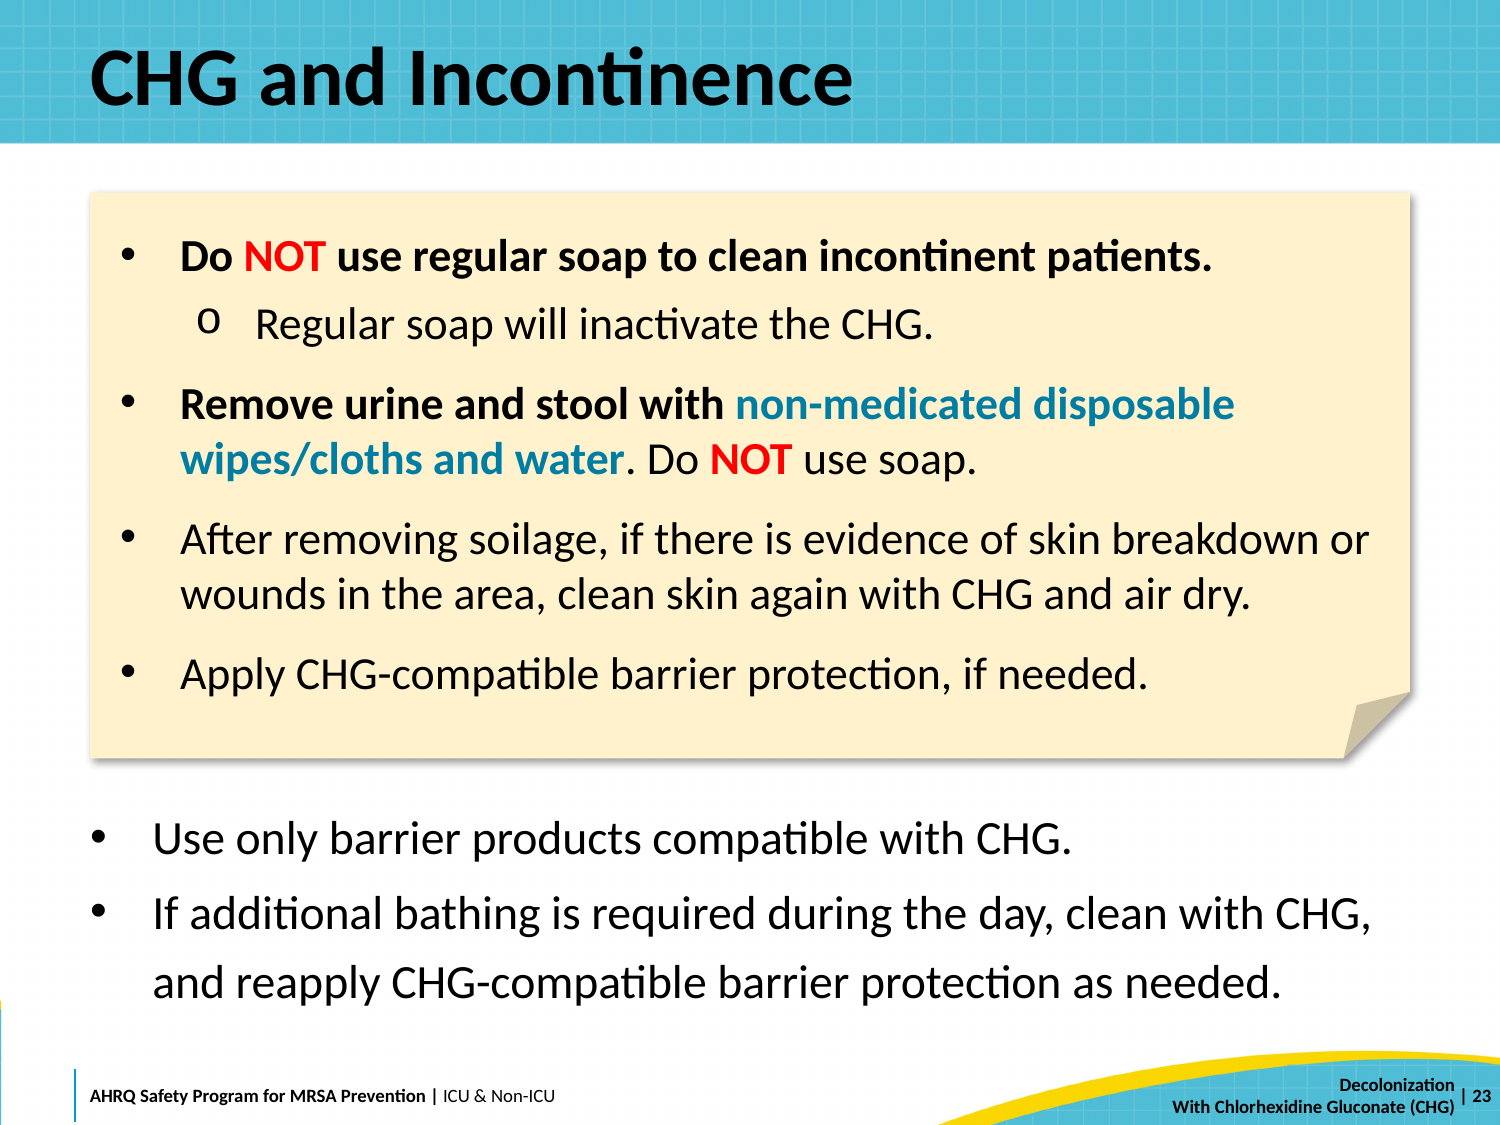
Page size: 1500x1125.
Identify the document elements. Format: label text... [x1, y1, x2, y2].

picture [0, 0, 1500, 1125]
text_box [88, 191, 1414, 760]
list Do NOT use regular soap to clean incontinent patients. Regular soap will inactivate the CHG. Remove urine and stool with non-medicated disposable wipes/cloths and water. Do NOT use soap. After removing soilage, if there is evidence of skin breakdown or wounds in the area, clean skin again with CHG and air dry. Apply CHG-compatible barrier protection, if needed. [105, 218, 1395, 720]
list Use only barrier products compatible with CHG. If additional bathing is required during the day, clean with CHG, and reapply CHG-compatible barrier protection as needed. [75, 788, 1425, 1065]
slide_number | 23 [1455, 1065, 1500, 1125]
title CHG and Incontinence [75, 0, 1425, 150]
